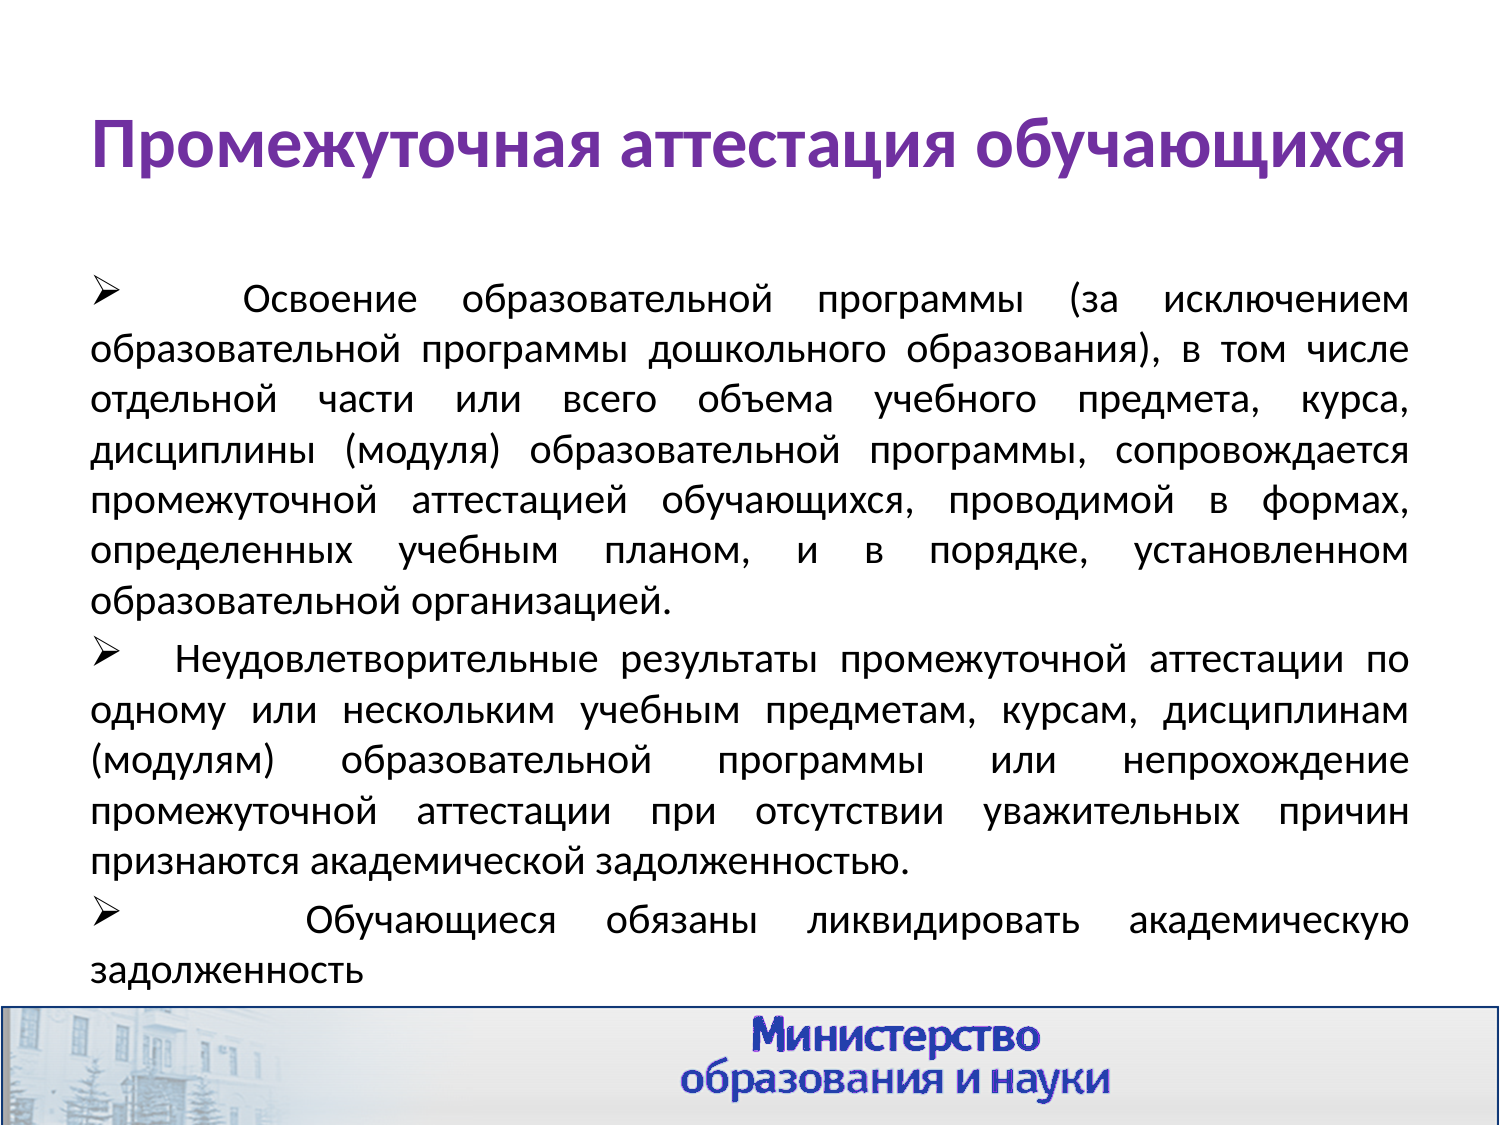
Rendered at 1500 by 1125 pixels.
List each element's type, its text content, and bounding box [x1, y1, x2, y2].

list Освоение образовательной программы (за исключением образовательной программы дошкольного образования), в том числе отдельной части или всего объема учебного предмета, курса, дисциплины (модуля) образовательной программы, сопровождается промежуточной аттестацией обучающихся, проводимой в формах, определенных учебным планом, и в порядке, установленном образовательной организацией. Неудовлетворительные результаты промежуточной аттестации по одному или нескольким учебным предметам, курсам, дисциплинам (модулям) образовательной программы или непрохождение промежуточной аттестации при отсутствии уважительных причин признаются академической задолженностью. Обучающиеся обязаны ликвидировать академическую задолженность [75, 262, 1425, 1003]
picture [0, 1004, 1500, 1125]
title Промежуточная аттестация обучающихся [75, 45, 1425, 233]
